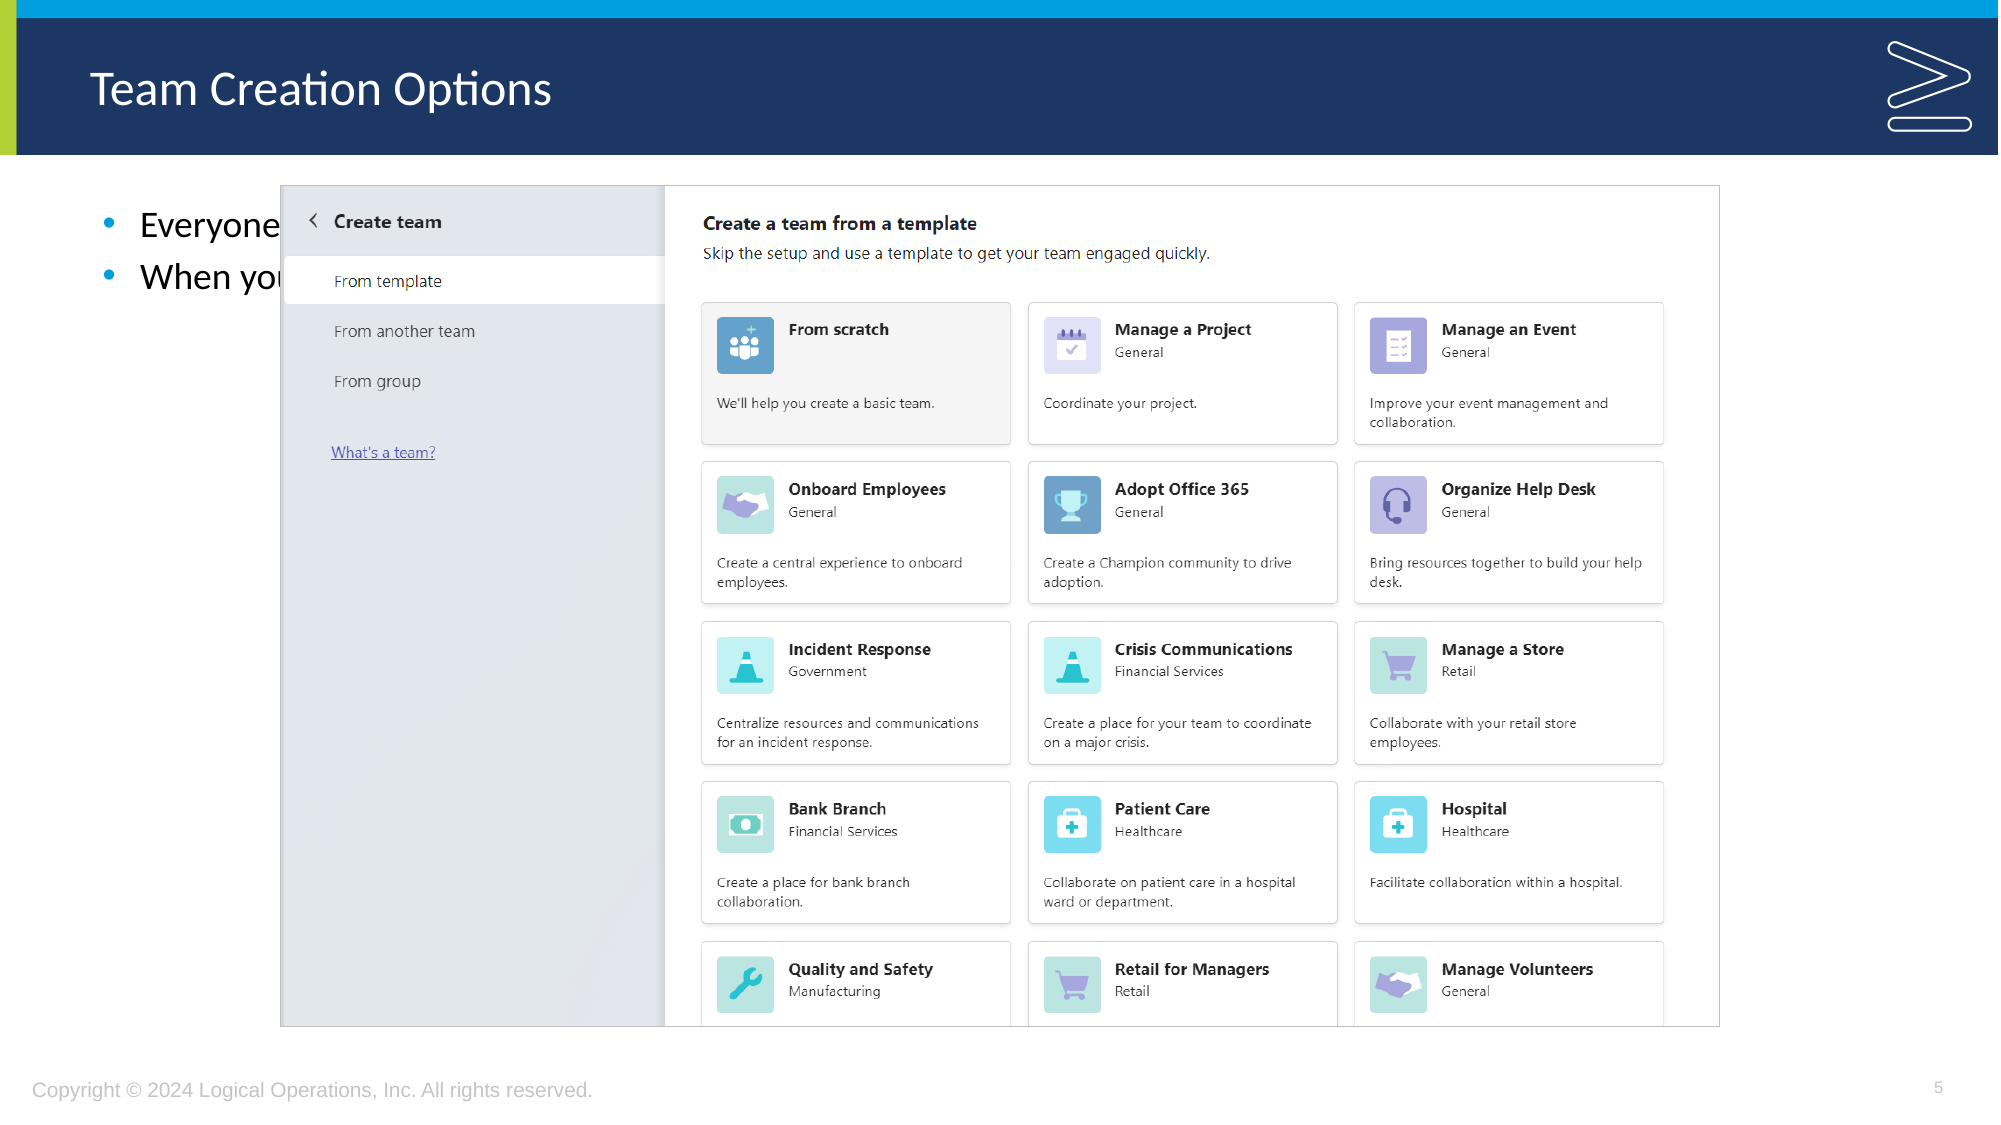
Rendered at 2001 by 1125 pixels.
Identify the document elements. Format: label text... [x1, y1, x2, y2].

picture [0, 0, 74, 155]
picture [1850, 19, 1998, 155]
slide_number 5 [1491, 1057, 1959, 1118]
picture [279, 185, 1720, 1027]
list Everyone in a Microsoft 365 organization can create new teams. When you create a new team, you are the team owner. [87, 192, 2000, 1037]
title Team Creation Options [74, 16, 1850, 155]
